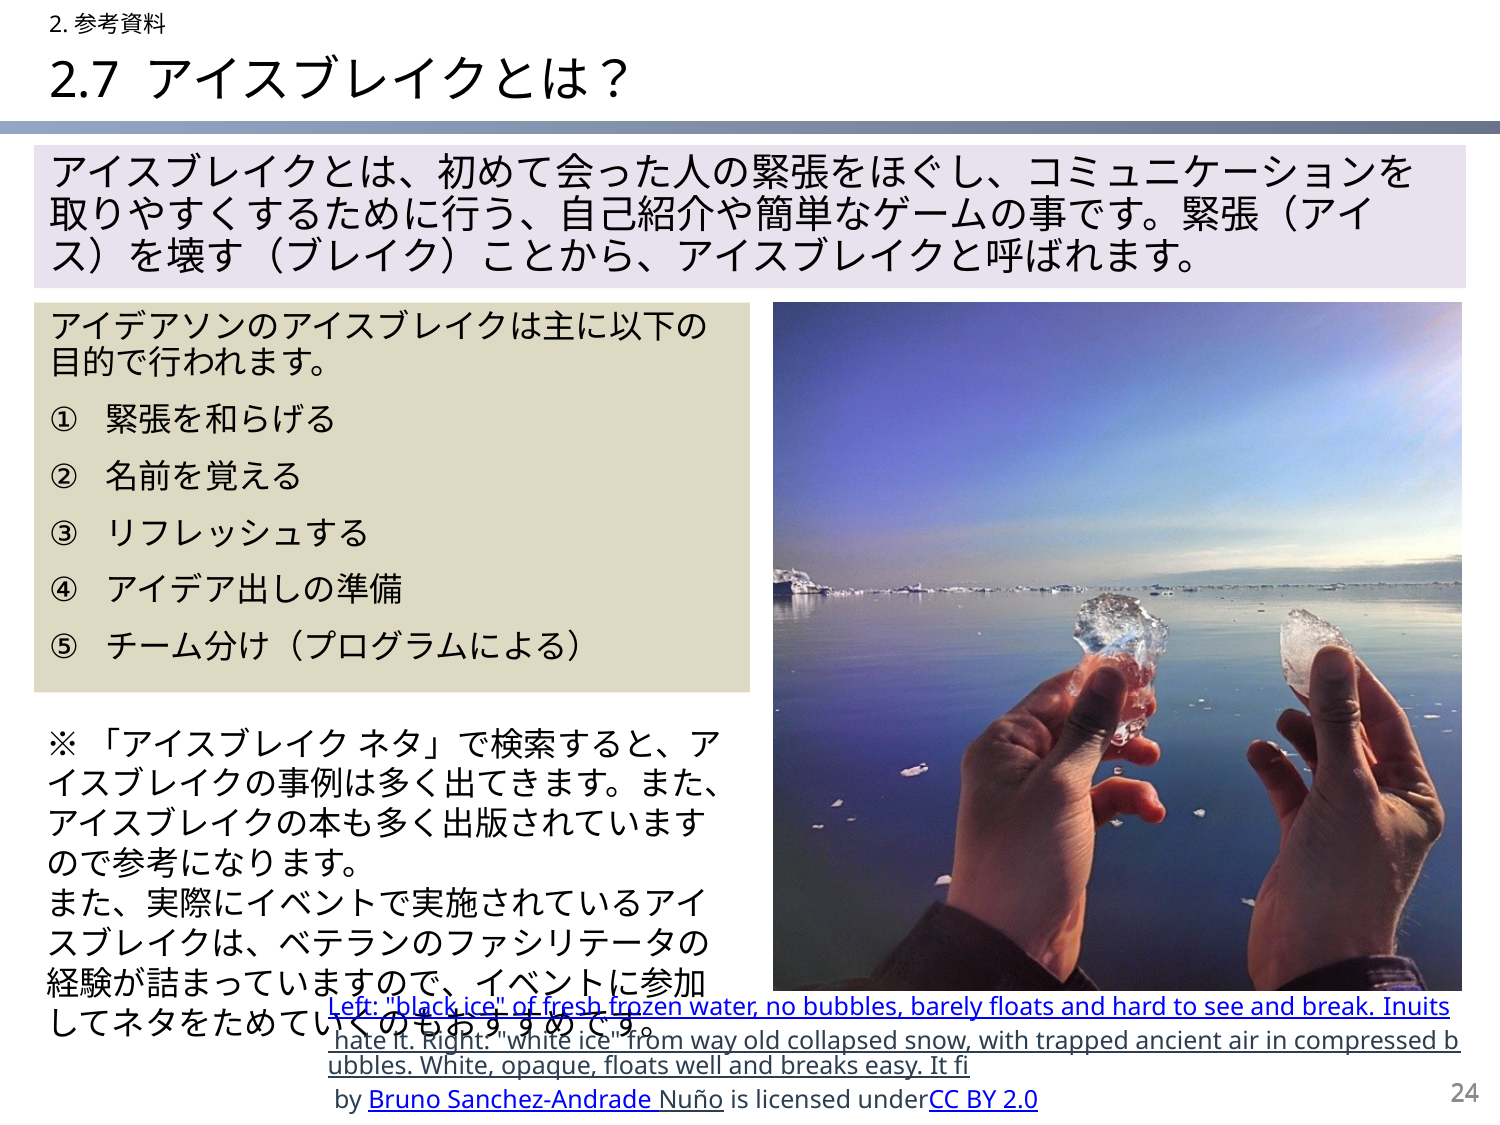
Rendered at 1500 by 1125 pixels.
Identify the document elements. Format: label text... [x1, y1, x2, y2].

list アイスブレイクとは、初めて会った人の緊張をほぐし、コミュニケーションを取りやすくするために行う、自己紹介や簡単なゲームの事です。緊張（アイス）を壊す（ブレイク）ことから、アイスブレイクと呼ばれます。 [34, 145, 1466, 289]
title 2.7 アイスブレイクとは？ [34, 46, 1275, 116]
text_box ※「アイスブレイク ネタ」で検索すると、アイスブレイクの事例は多く出てきます。また、アイスブレイクの本も多く出版されていますので参考になります。 また、実際にイベントで実施されているアイスブレイクは、ベテランのファシリテータの経験が詰まっていますので、イベントに参加してネタをためていくのもおすすめです。 [31, 715, 750, 1050]
list 2.参考資料 [34, 4, 1271, 41]
text_box Left: "black ice" of fresh frozen water, no bubbles, barely floats and hard to see and break. Inuits hate it. Right: "white ice" from way old collapsed snow, with trapped ancient air in compressed bubbles. White, opaque, floats well and breaks easy. It fi by Bruno Sanchez-Andrade Nuño is licensed underCC BY 2.0 [312, 982, 1483, 1100]
slide_number 24 [1411, 1070, 1495, 1118]
picture [773, 302, 1462, 991]
list アイデアソンのアイスブレイクは主に以下の目的で行われます。 緊張を和らげる 名前を覚える リフレッシュする アイデア出しの準備 チーム分け（プログラムによる） [34, 302, 750, 693]
